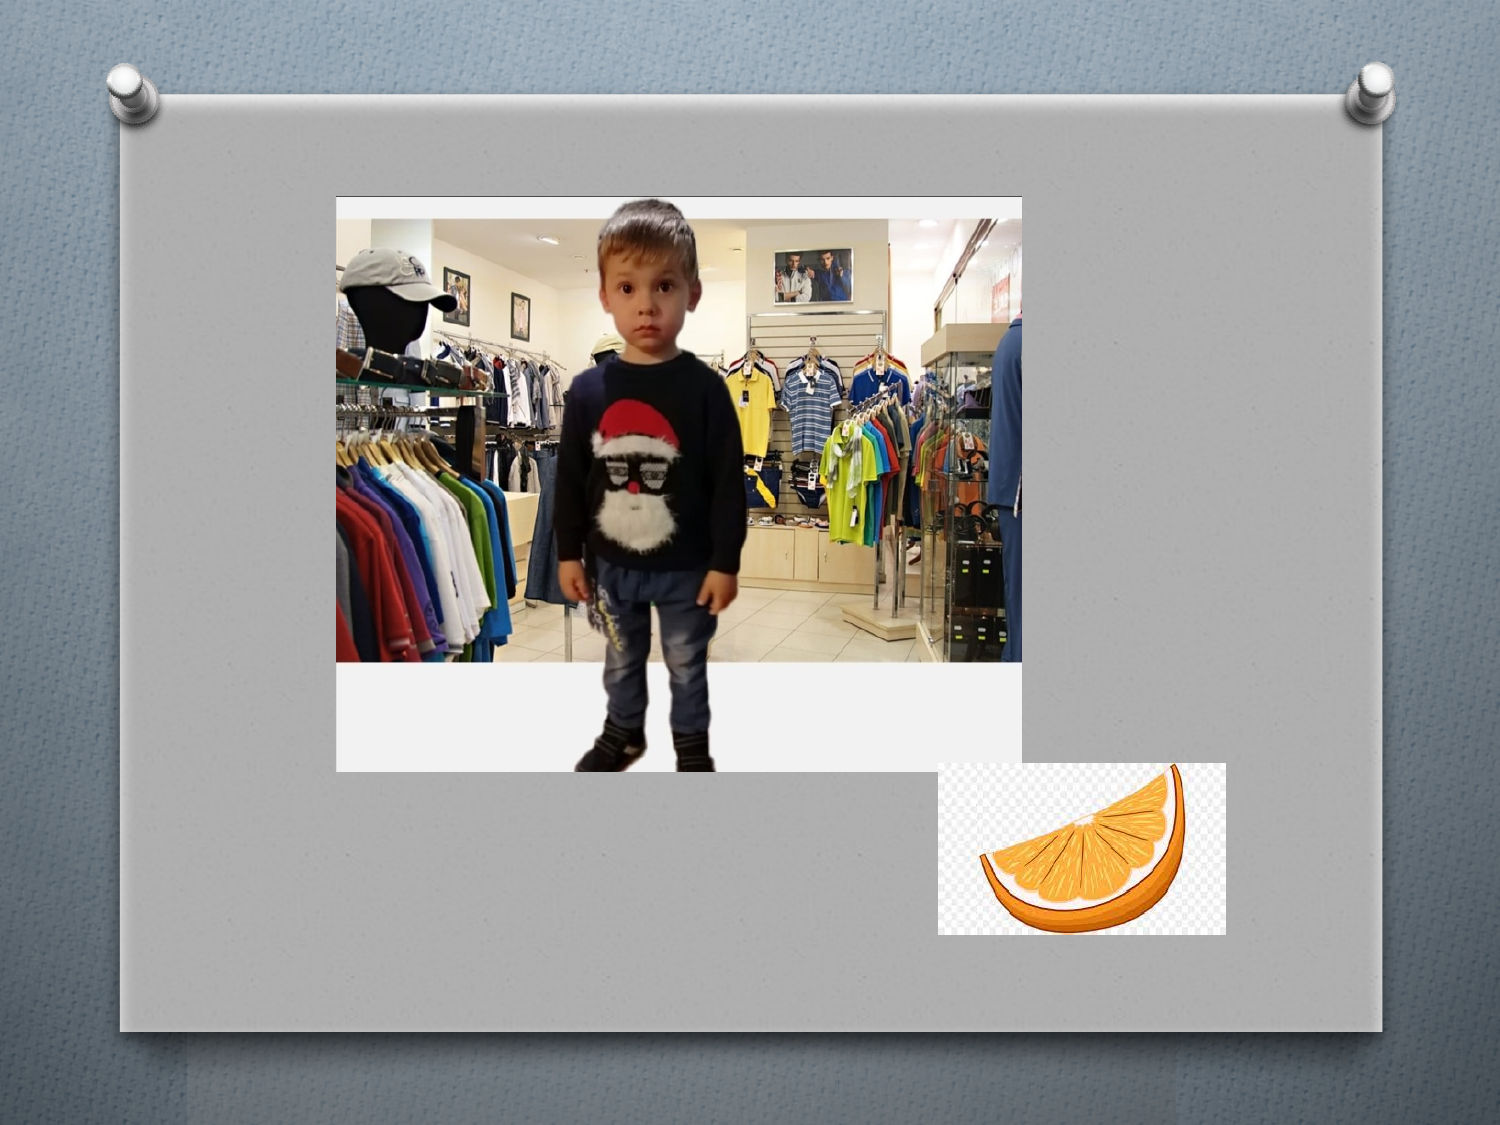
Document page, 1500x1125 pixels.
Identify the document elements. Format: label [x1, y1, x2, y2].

picture [1317, 35, 1439, 156]
picture [336, 195, 1226, 935]
picture [75, 29, 198, 153]
